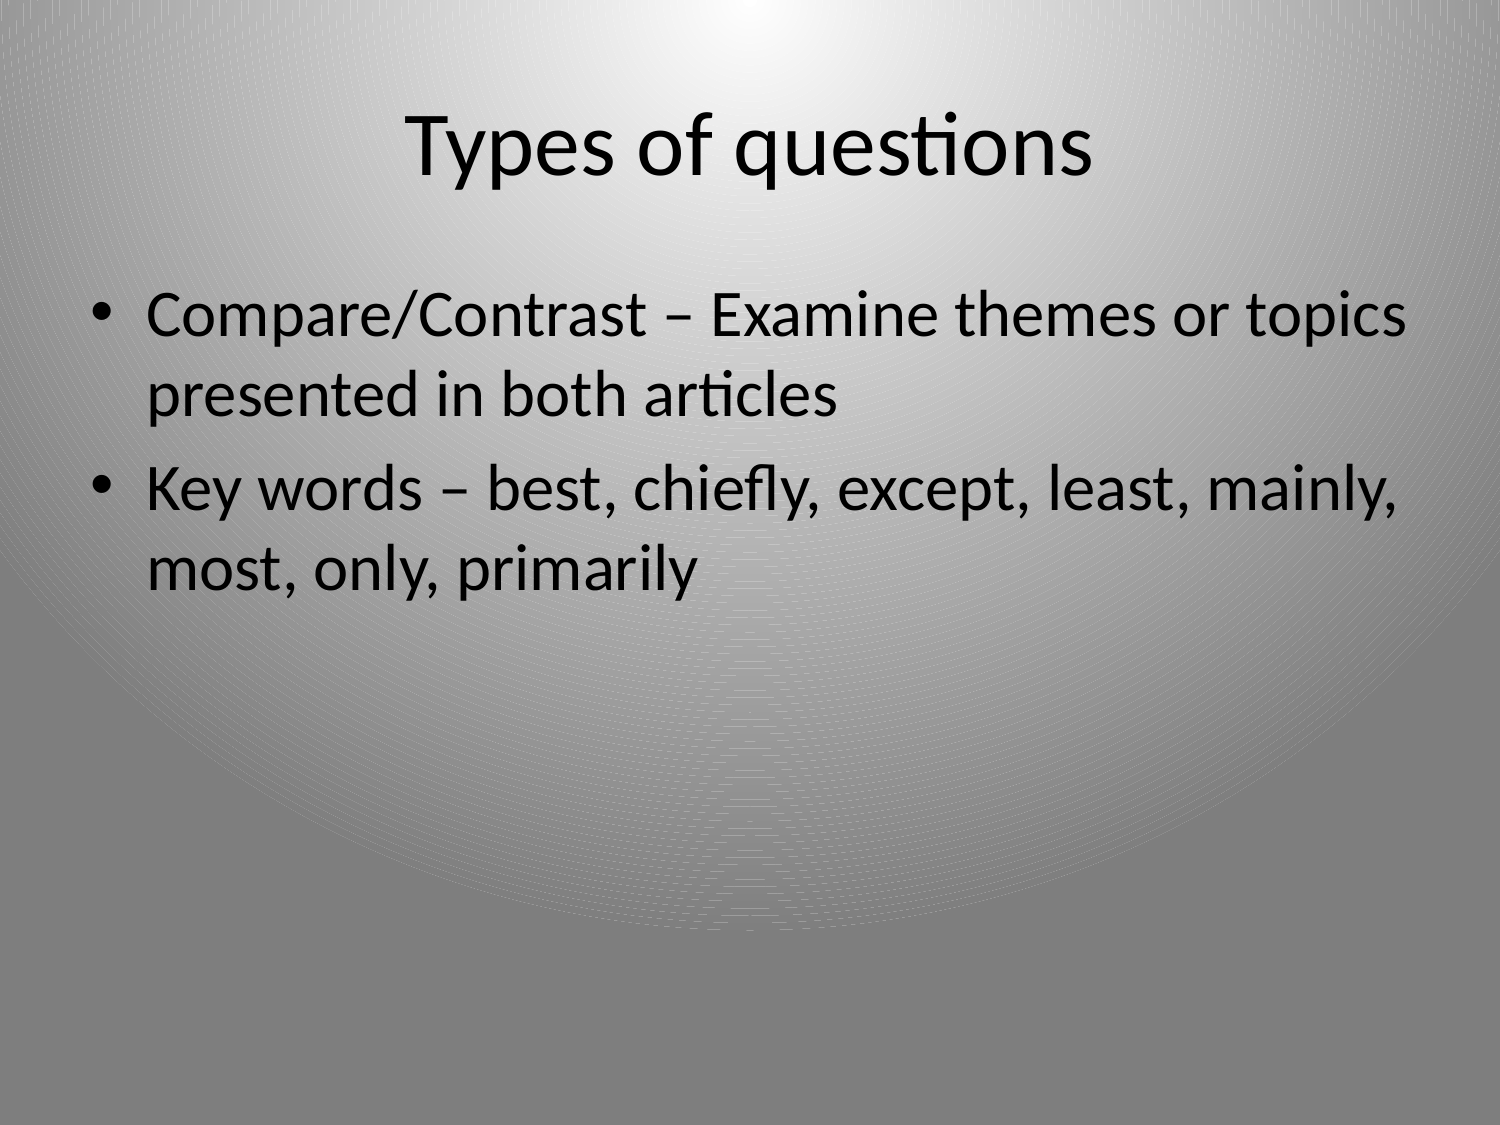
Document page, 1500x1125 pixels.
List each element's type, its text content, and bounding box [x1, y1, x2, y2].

list Compare/Contrast – Examine themes or topics presented in both articles Key words – best, chiefly, except, least, mainly, most, only, primarily [75, 262, 1425, 1005]
title Types of questions [75, 45, 1425, 233]
